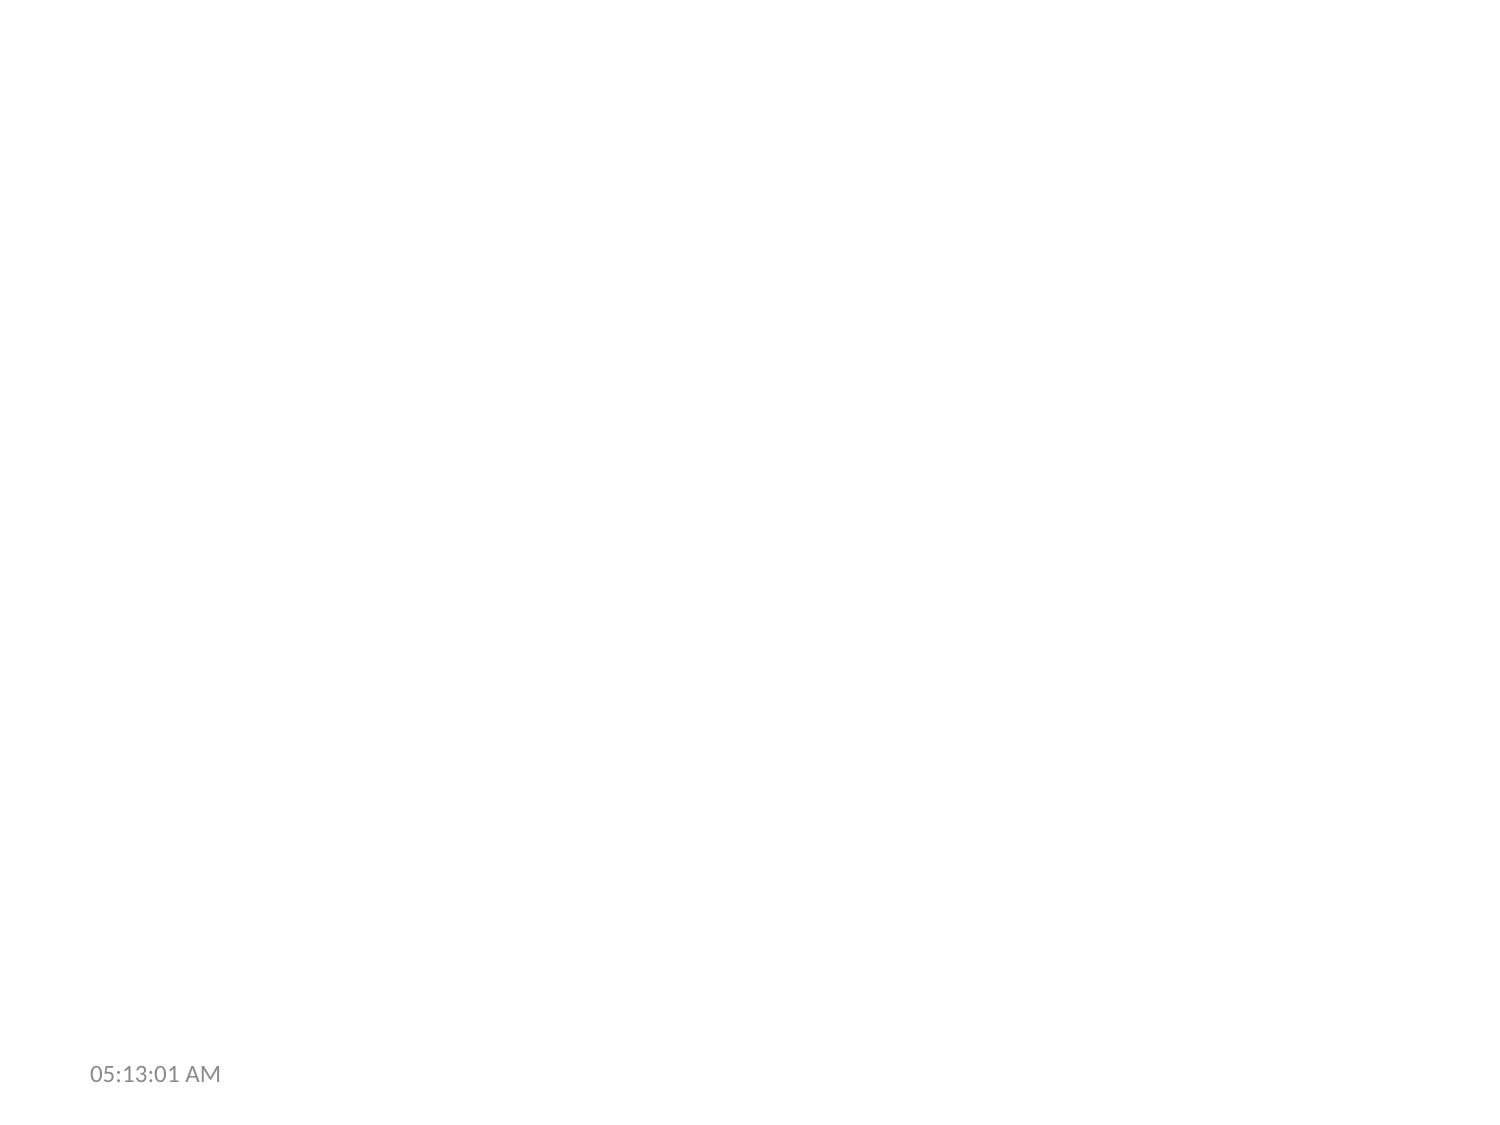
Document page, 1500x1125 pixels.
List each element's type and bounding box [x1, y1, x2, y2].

slide_number [75, 1042, 425, 1103]
